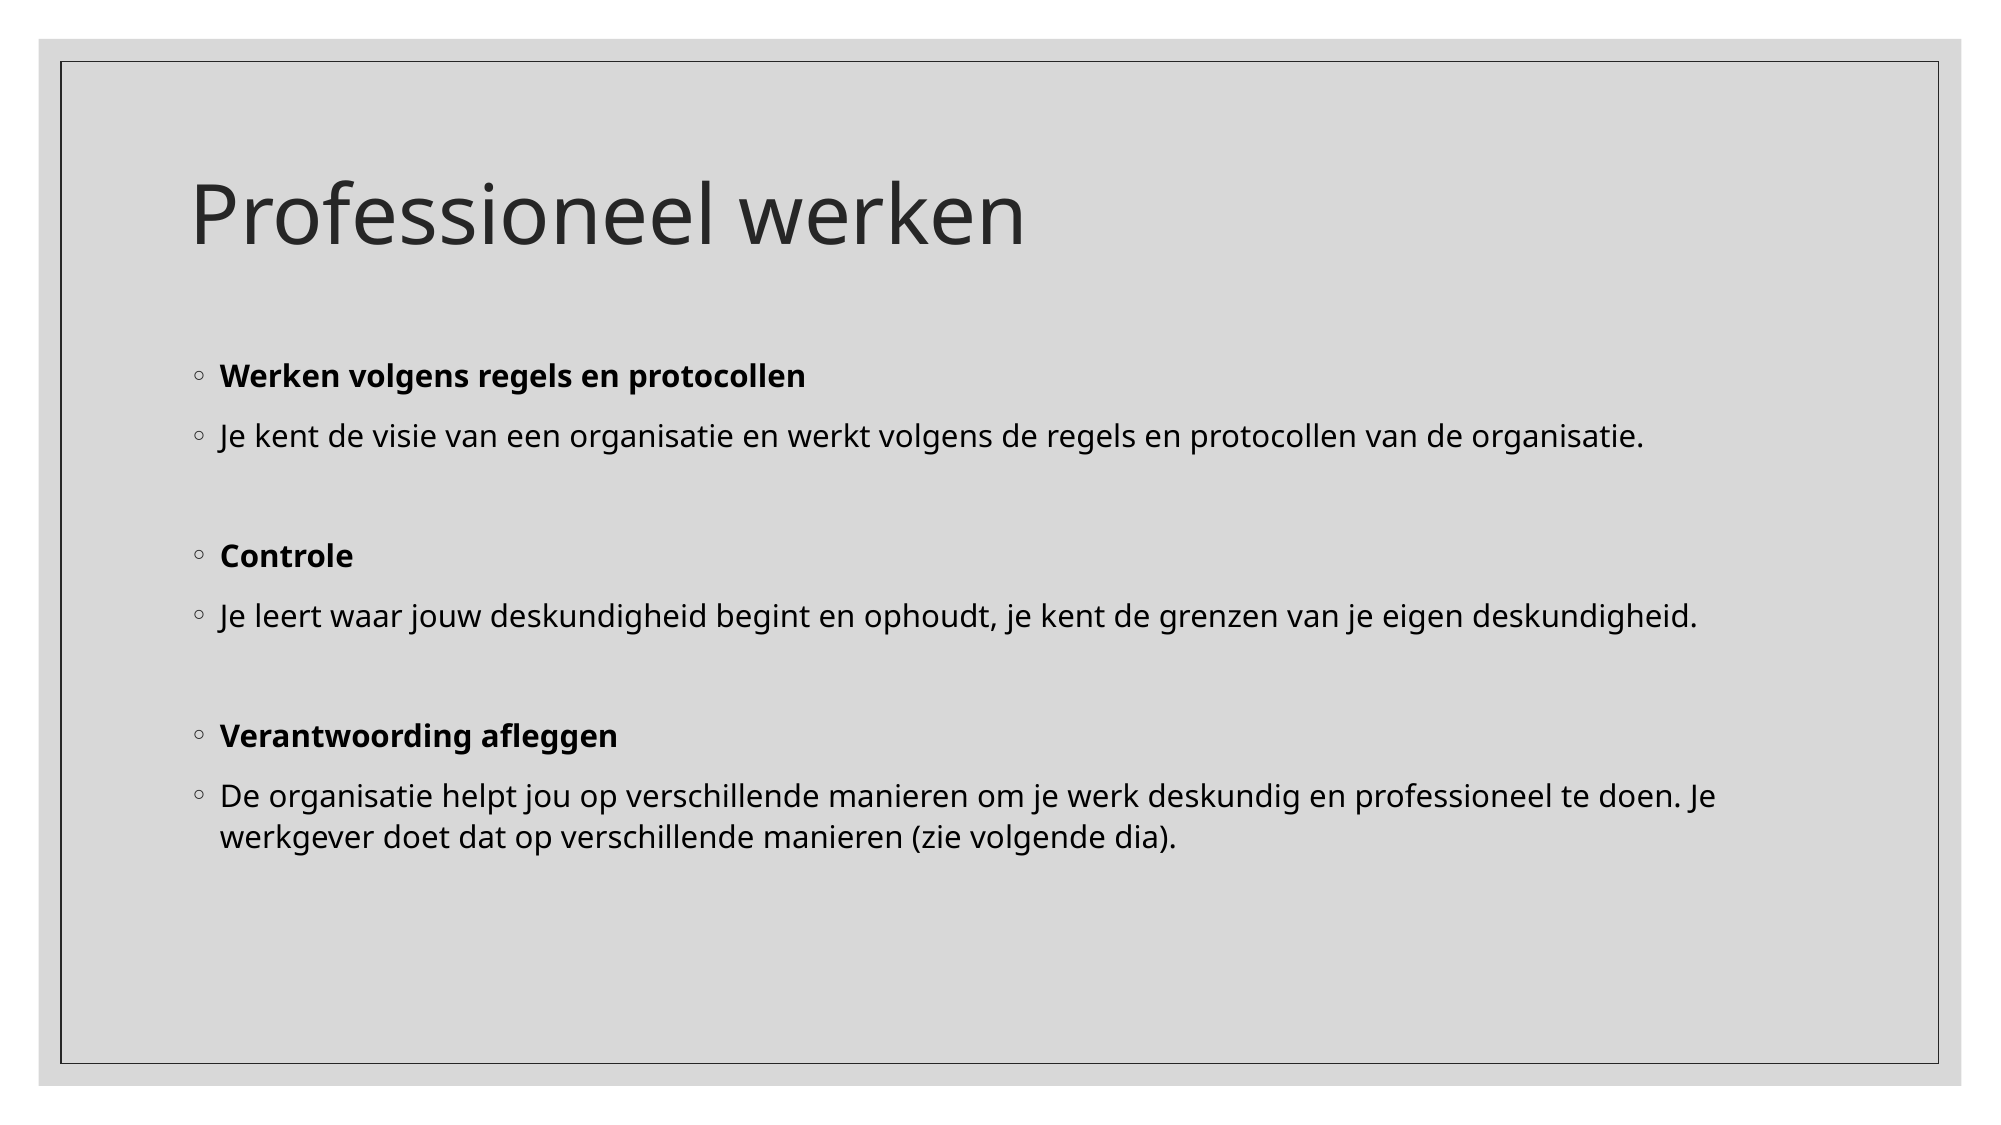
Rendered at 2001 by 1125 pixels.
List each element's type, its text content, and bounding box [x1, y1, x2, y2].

list Werken volgens regels en protocollen Je kent de visie van een organisatie en werkt volgens de regels en protocollen van de organisatie. Controle Je leert waar jouw deskundigheid begint en ophoudt, je kent de grenzen van je eigen deskundigheid. Verantwoording afleggen De organisatie helpt jou op verschillende manieren om je werk deskundig en professioneel te doen. Je werkgever doet dat op verschillende manieren (zie volgende dia). [174, 345, 1825, 977]
title Professioneel werken [174, 105, 1825, 331]
